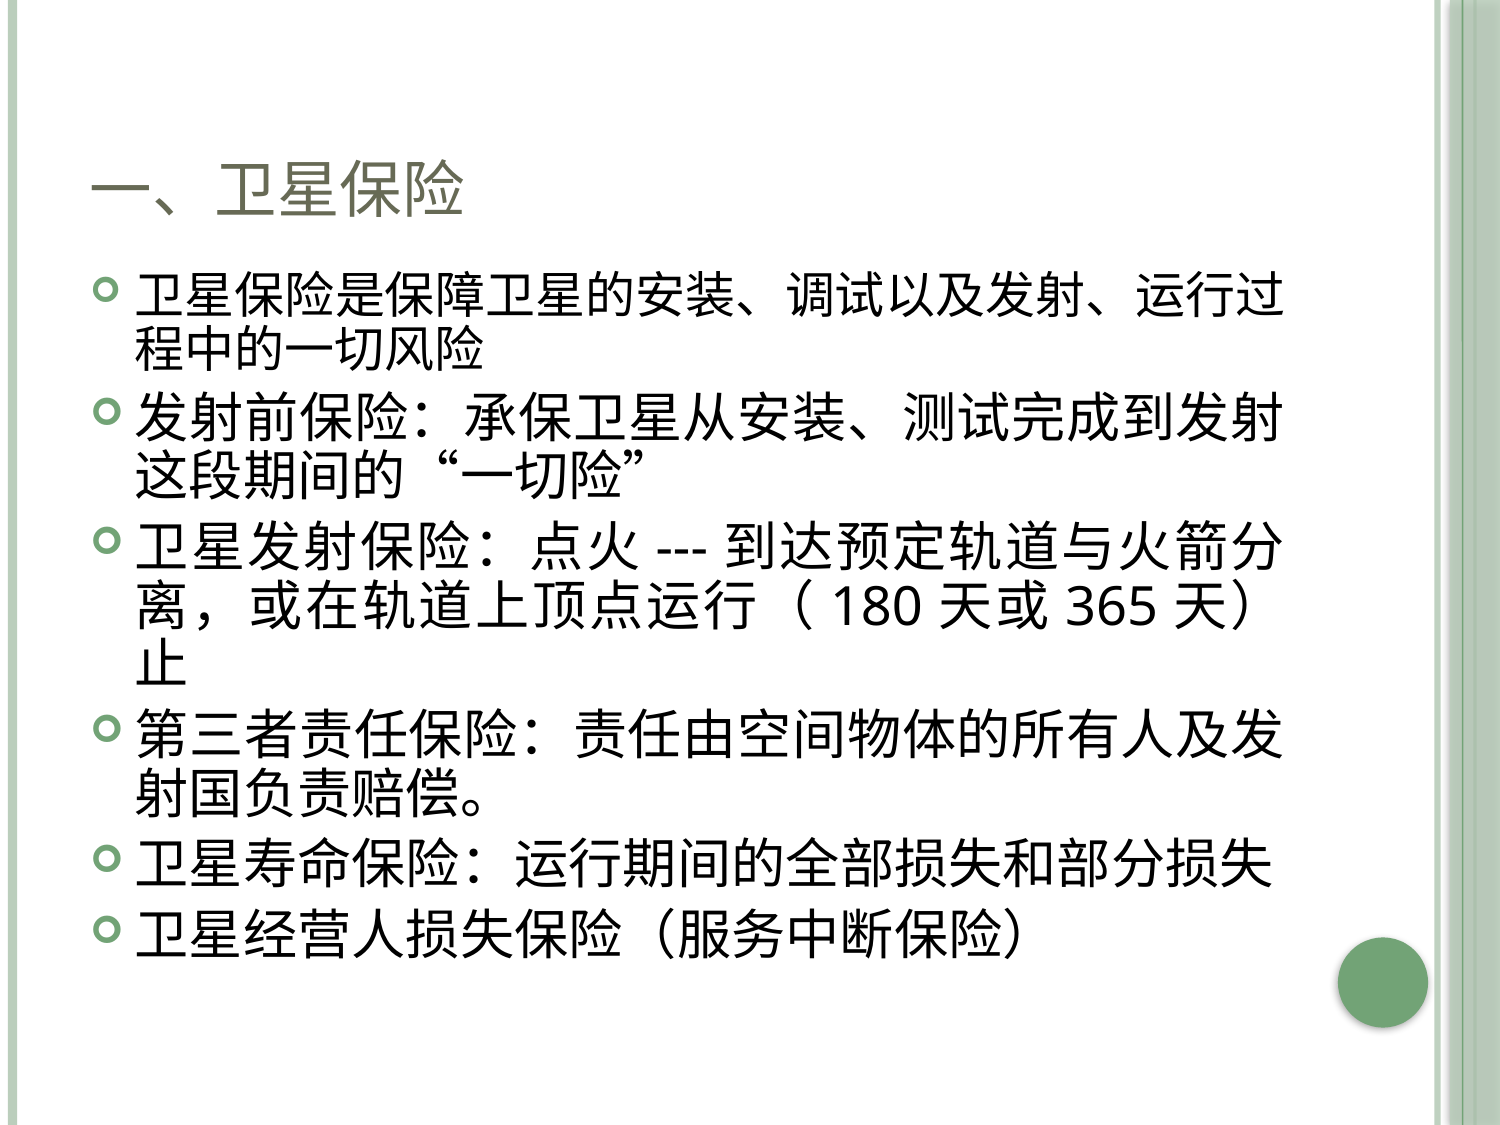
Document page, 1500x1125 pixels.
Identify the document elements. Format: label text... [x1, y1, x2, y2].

list 卫星保险是保障卫星的安装、调试以及发射、运行过程中的一切风险 发射前保险：承保卫星从安装、测试完成到发射这段期间的“一切险” 卫星发射保险：点火---到达预定轨道与火箭分离，或在轨道上顶点运行（180天或365天）止 第三者责任保险：责任由空间物体的所有人及发射国负责赔偿。 卫星寿命保险：运行期间的全部损失和部分损失 卫星经营人损失保险（服务中断保险） [74, 262, 1301, 1063]
title 一、卫星保险 [75, 45, 1300, 233]
